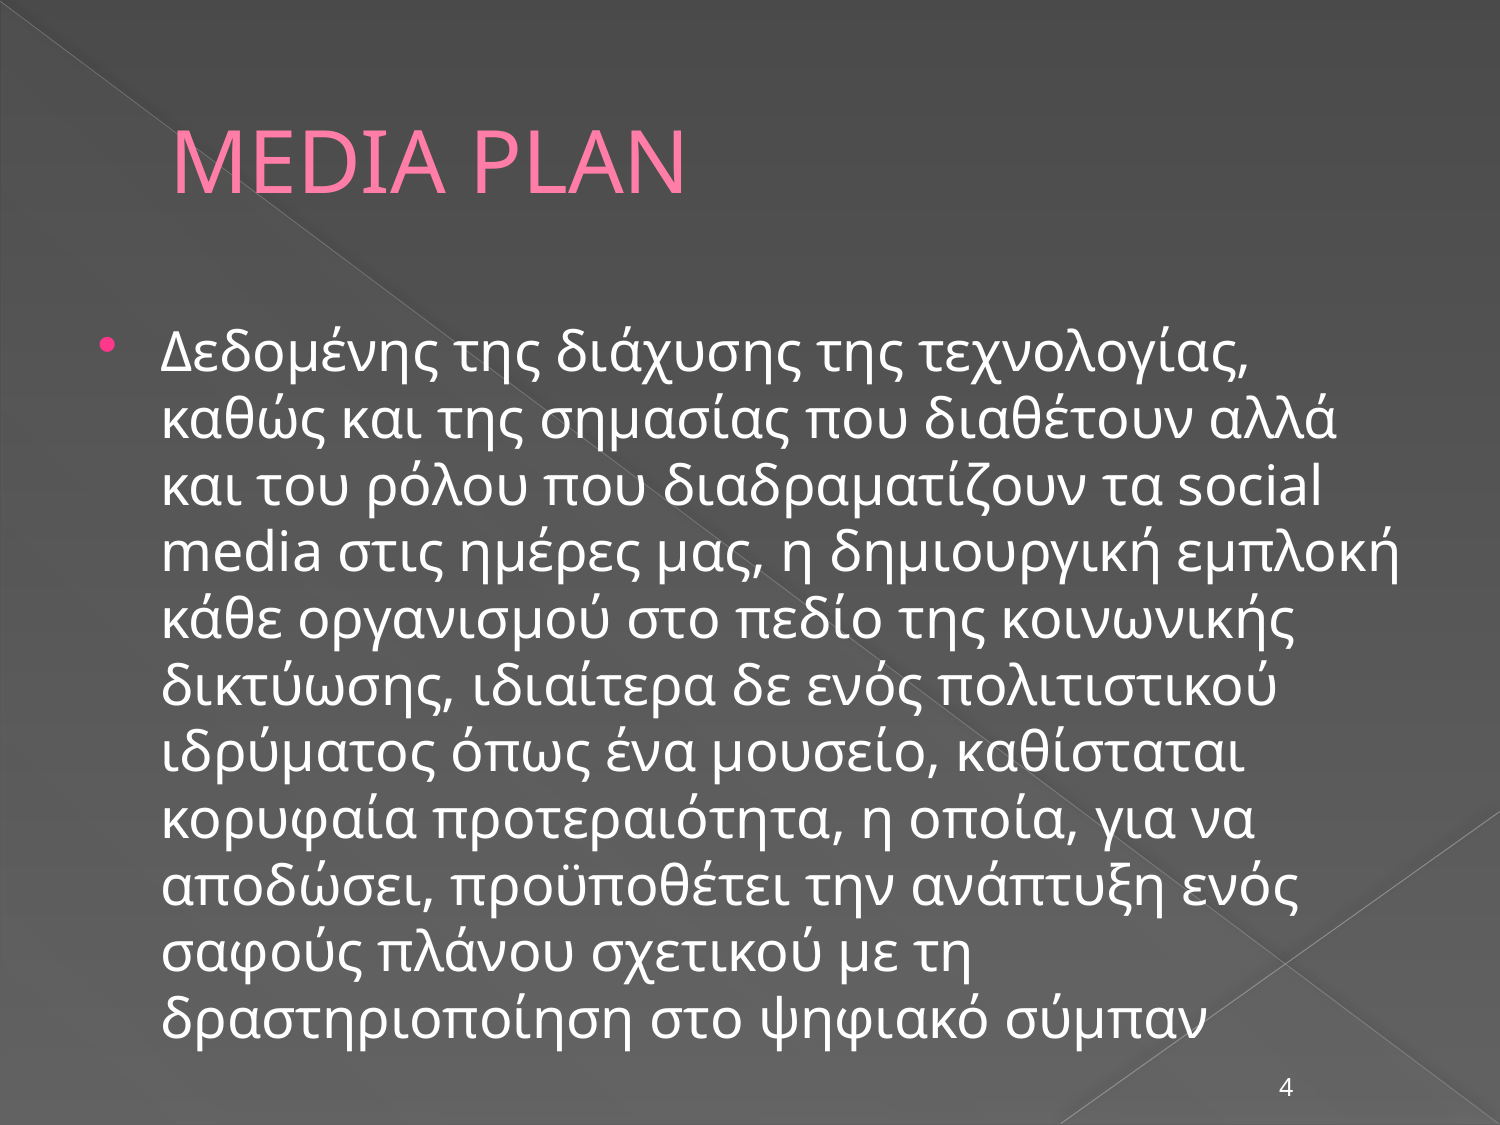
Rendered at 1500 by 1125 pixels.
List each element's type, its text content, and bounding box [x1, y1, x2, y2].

slide_number 4 [1245, 1063, 1328, 1113]
title MEDIA PLAN [75, 43, 1425, 274]
list Δεδομένης της διάχυσης της τεχνολογίας, καθώς και της σημασίας που διαθέτουν αλλά και του ρόλου που διαδραματίζουν τα social media στις ημέρες μας, η δημιουργική εμπλοκή κάθε οργανισμού στο πεδίο της κοινωνικής δικτύωσης, ιδιαίτερα δε ενός πολιτιστικού ιδρύματος όπως ένα μουσείο, καθίσταται κορυφαία προτεραιότητα, η οποία, για να αποδώσει, προϋποθέτει την ανάπτυξη ενός σαφούς πλάνου σχετικού με τη δραστηριοποίηση στο ψηφιακό σύμπαν [75, 308, 1425, 1059]
